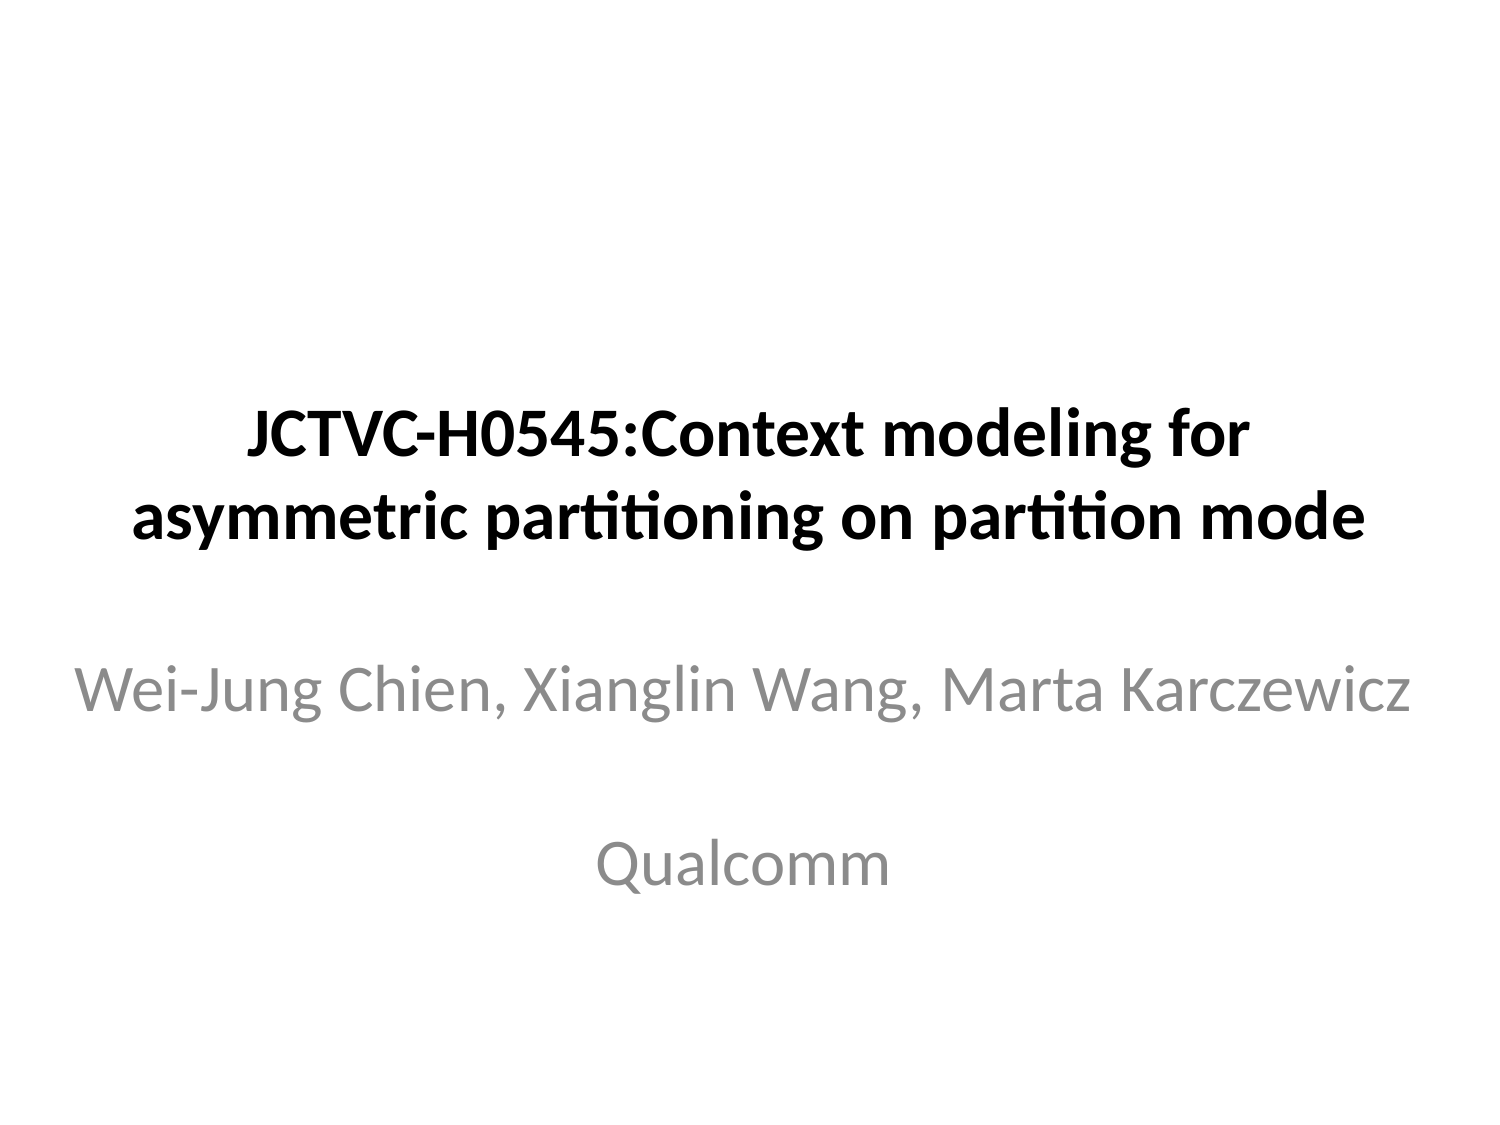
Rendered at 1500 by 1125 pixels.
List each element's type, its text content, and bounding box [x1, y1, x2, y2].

subtitle Wei-Jung Chien, Xianglin Wang, Marta Karczewicz Qualcomm [50, 637, 1438, 925]
title JCTVC-H0545:Context modeling for asymmetric partitioning on partition mode [112, 349, 1388, 591]
